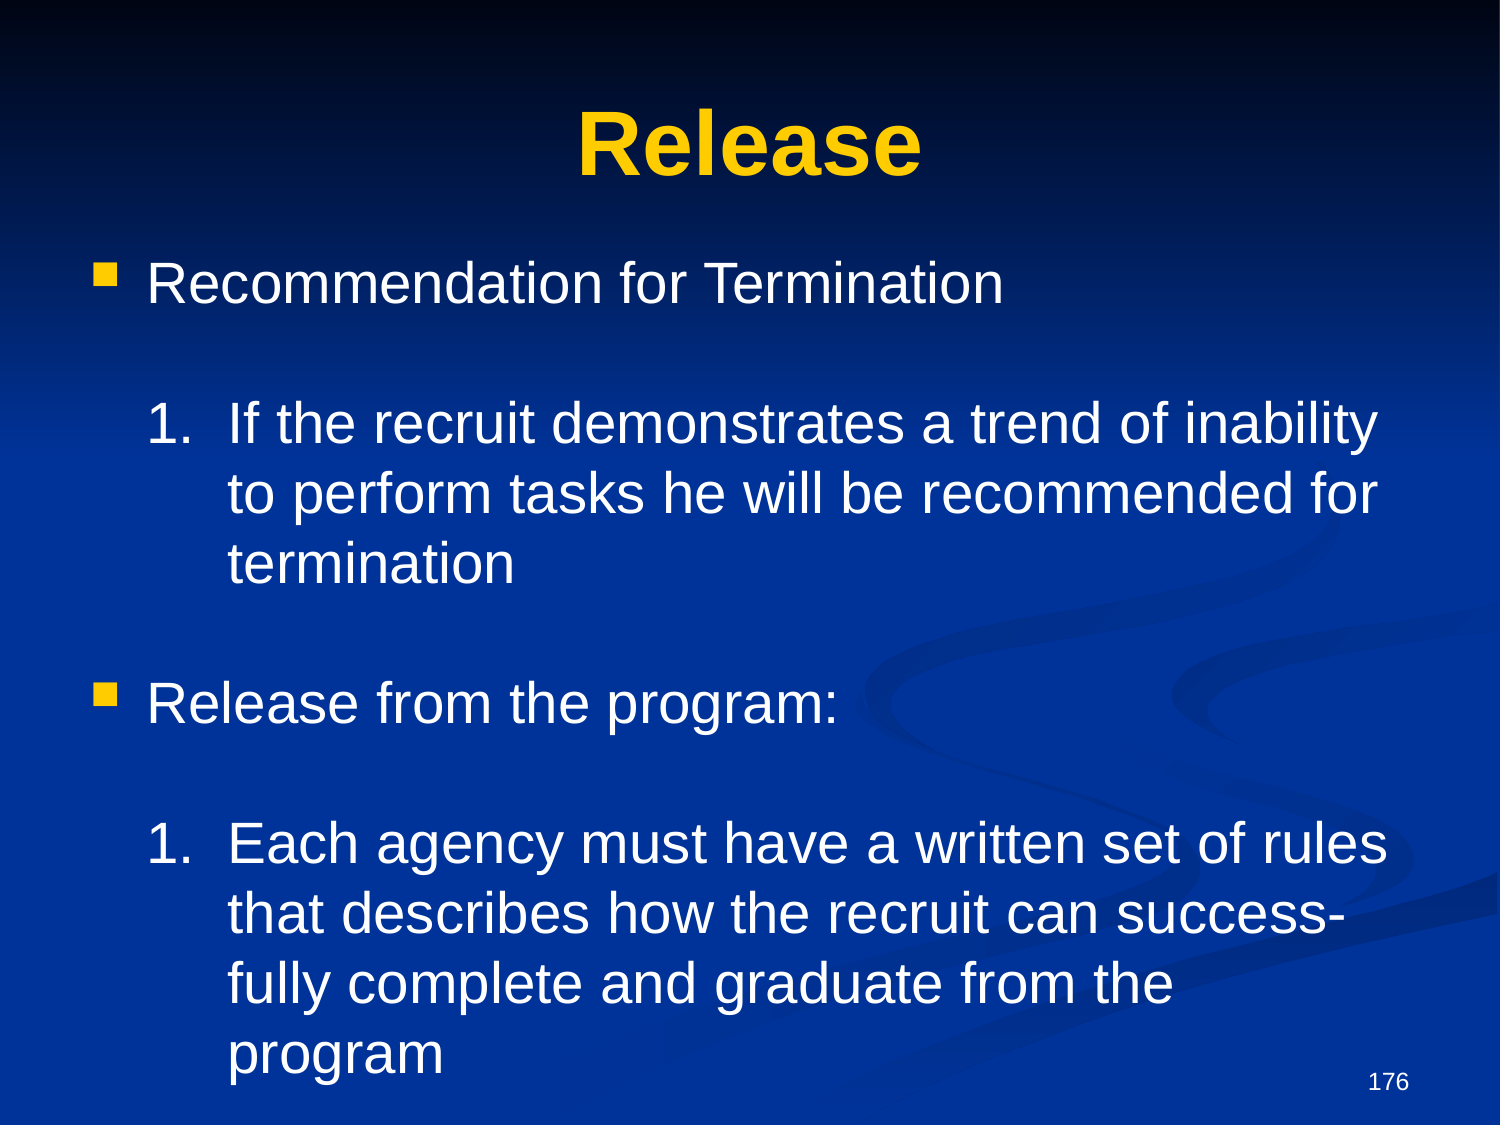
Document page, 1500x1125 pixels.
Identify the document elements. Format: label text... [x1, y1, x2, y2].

slide_number 176 [1074, 1076, 1426, 1104]
title Release [74, 44, 1426, 233]
list Recommendation for Termination 1. If the recruit demonstrates a trend of inability to perform tasks he will be recommended for termination Release from the program: 1. Each agency must have a written set of rules that describes how the recruit can success- fully complete and graduate from the program [74, 237, 1426, 1076]
